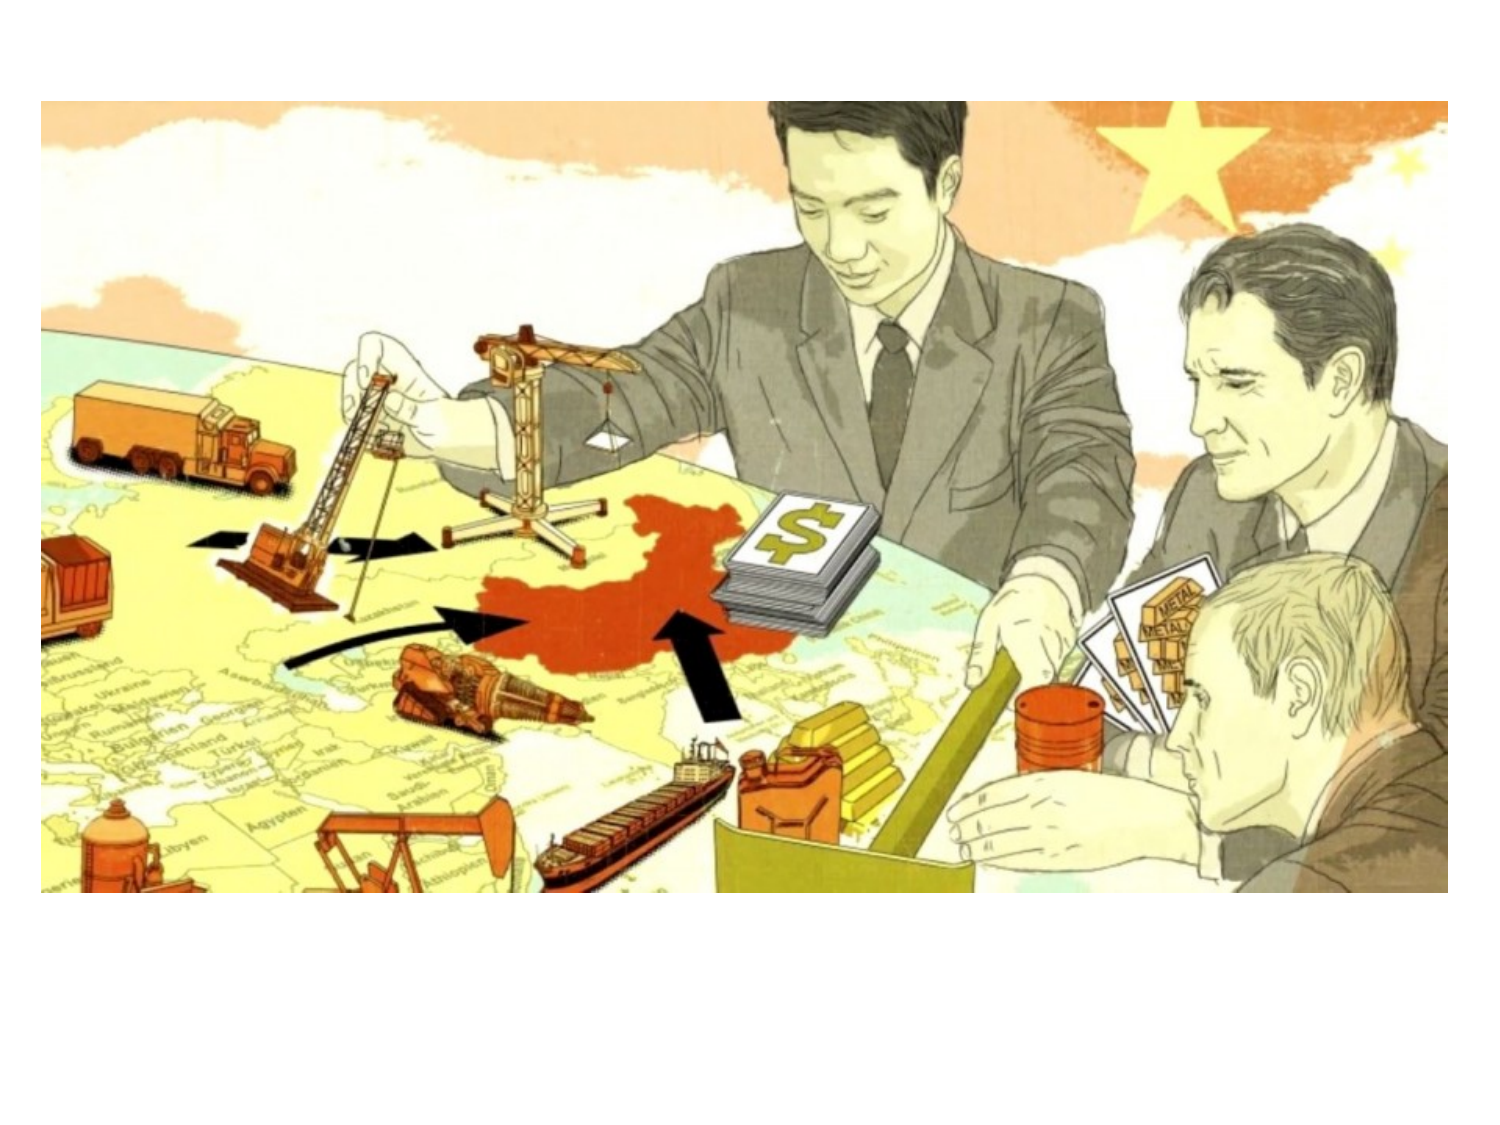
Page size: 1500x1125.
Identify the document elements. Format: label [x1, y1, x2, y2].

picture [41, 101, 1448, 893]
